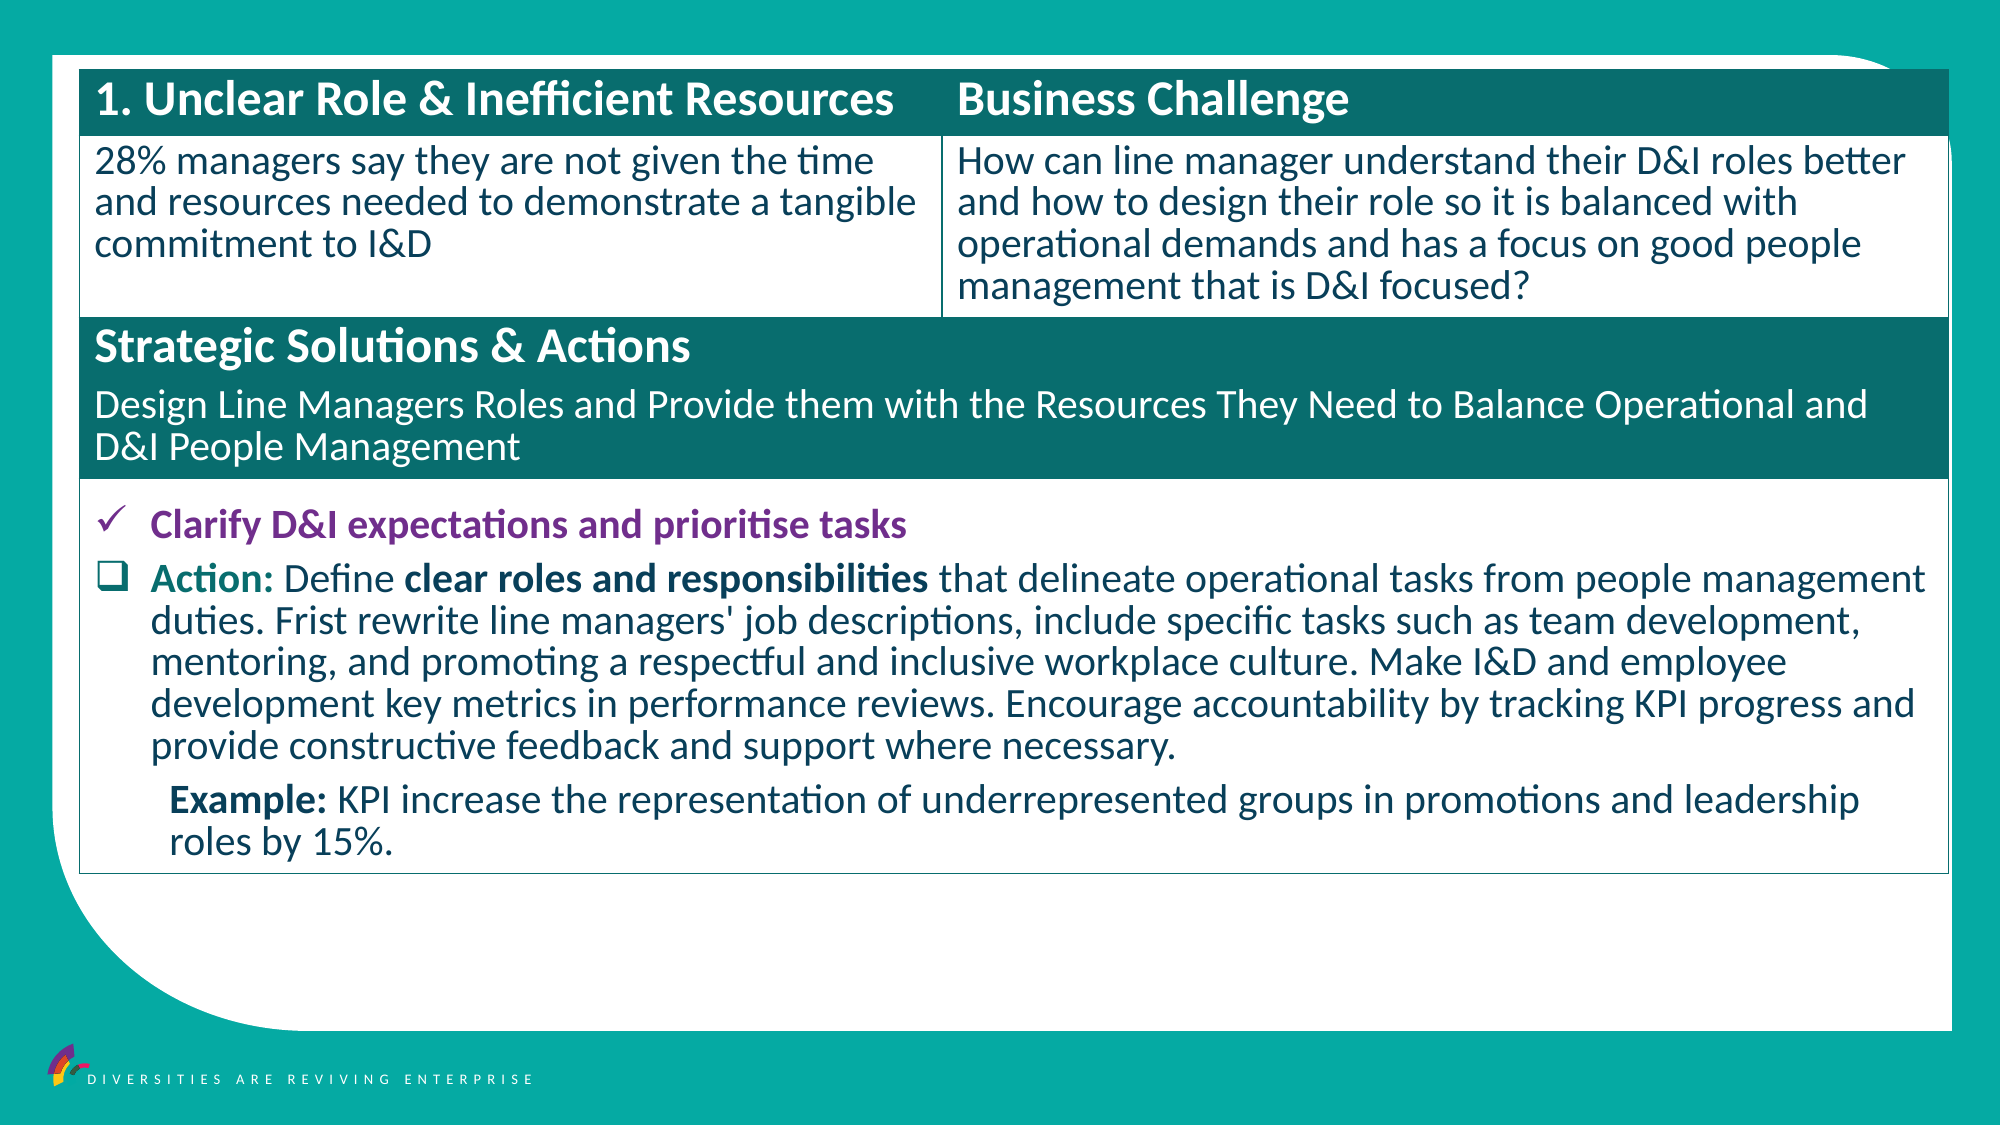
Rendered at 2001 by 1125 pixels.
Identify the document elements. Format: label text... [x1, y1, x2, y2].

table_cell Strategic Solutions & Actions Design Line Managers Roles and Provide them with the Resources They Need to Balance Operational and D&I People Management [80, 318, 1948, 478]
table_cell Clarify D&I expectations and prioritise tasks Action: Define clear roles and responsibilities that delineate operational tasks from people management duties. Frist rewrite line managers' job descriptions, include specific tasks such as team development, mentoring, and promoting a respectful and inclusive workplace culture. Make I&D and employee development key metrics in performance reviews. Encourage accountability by tracking KPI progress and provide constructive feedback and support where necessary. Example: KPI increase the representation of underrepresented groups in promotions and leadership roles by 15%. [80, 479, 1948, 873]
table_cell How can line manager understand their D&I roles better and how to design their role so it is balanced with operational demands and has a focus on good people management that is D&I focused? [943, 136, 1948, 317]
table_cell 28% managers say they are not given the time and resources needed to demonstrate a tangible commitment to I&D [80, 136, 941, 317]
table_header 1. Unclear Role & Inefficient Resources [80, 71, 941, 135]
table_header Business Challenge [943, 71, 1948, 135]
